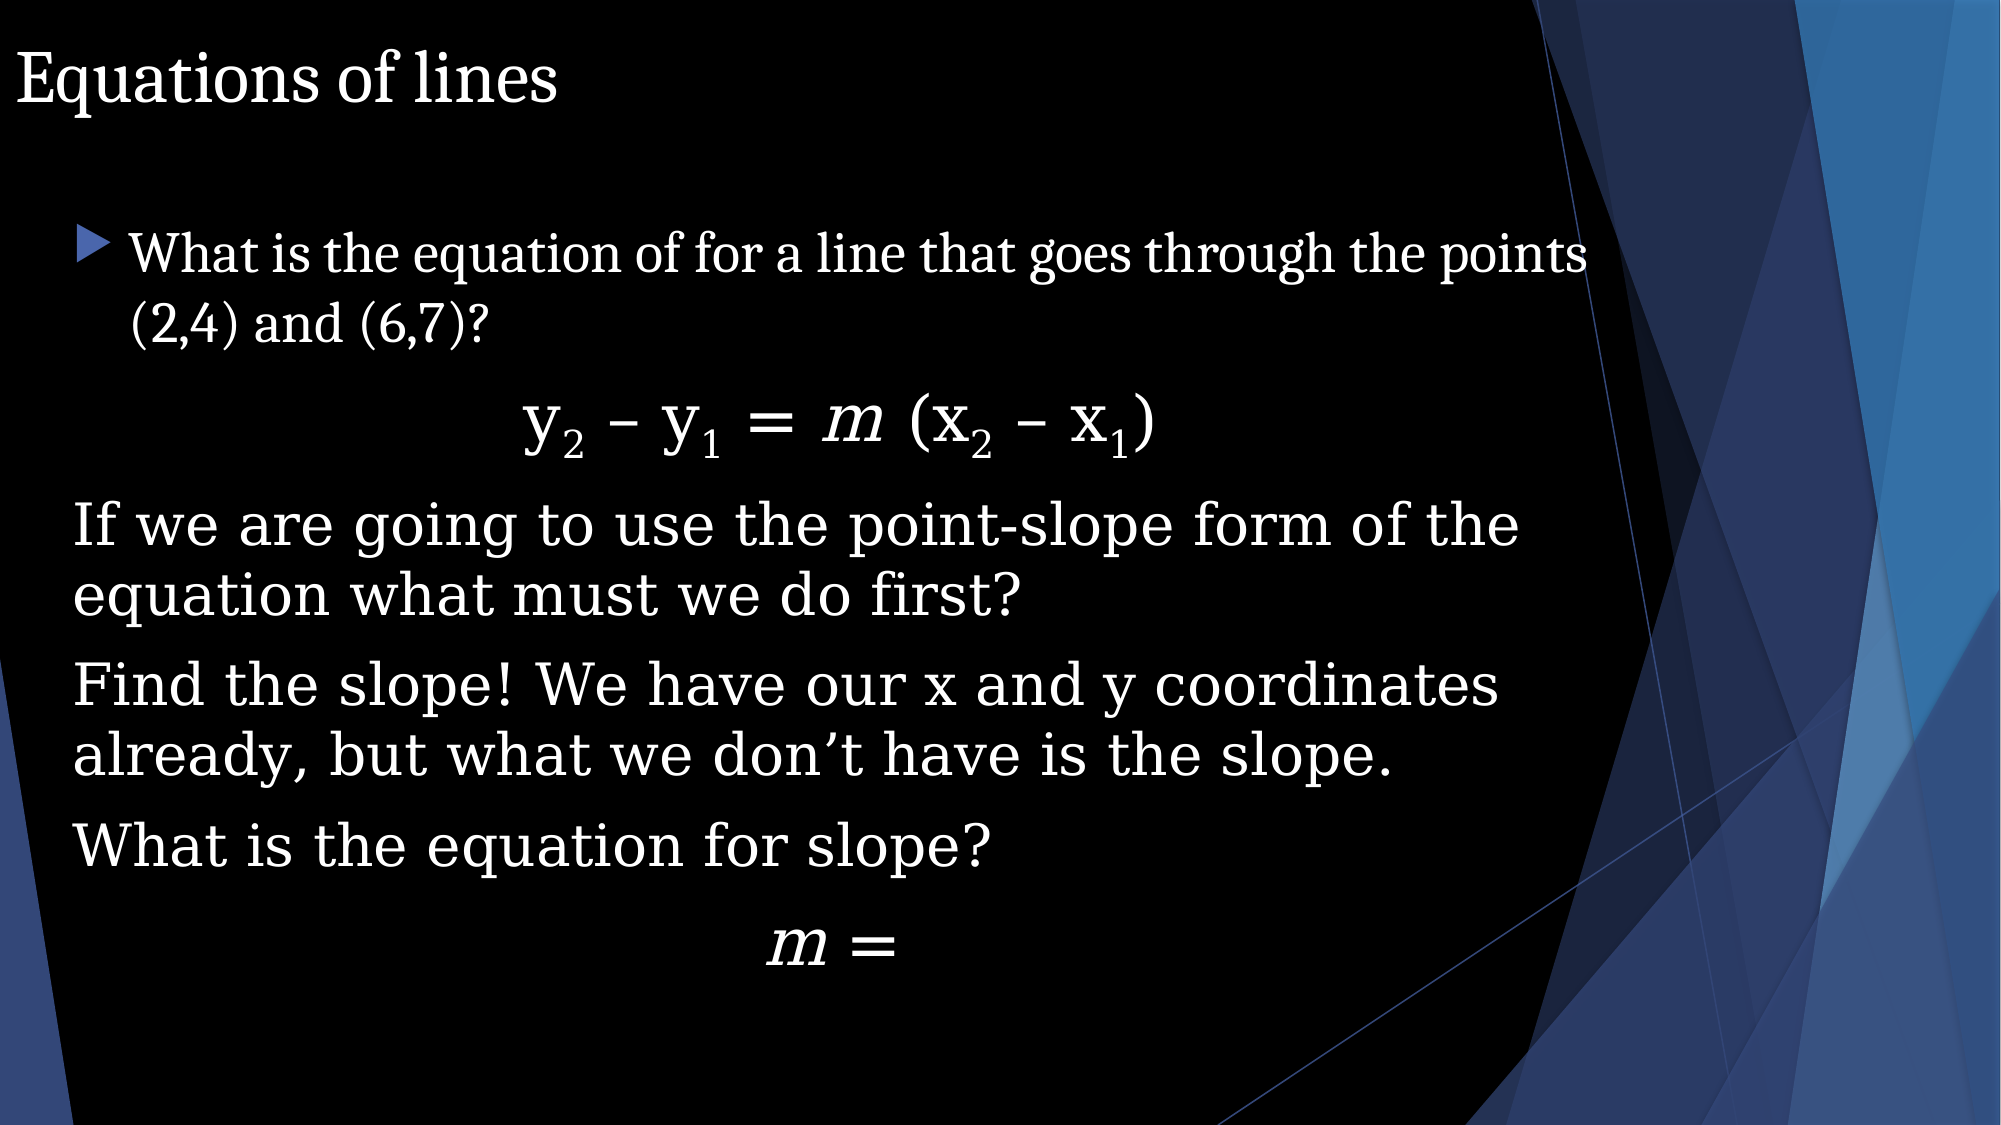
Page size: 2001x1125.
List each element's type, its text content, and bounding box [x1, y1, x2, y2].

title Equations of lines [0, 20, 1411, 238]
